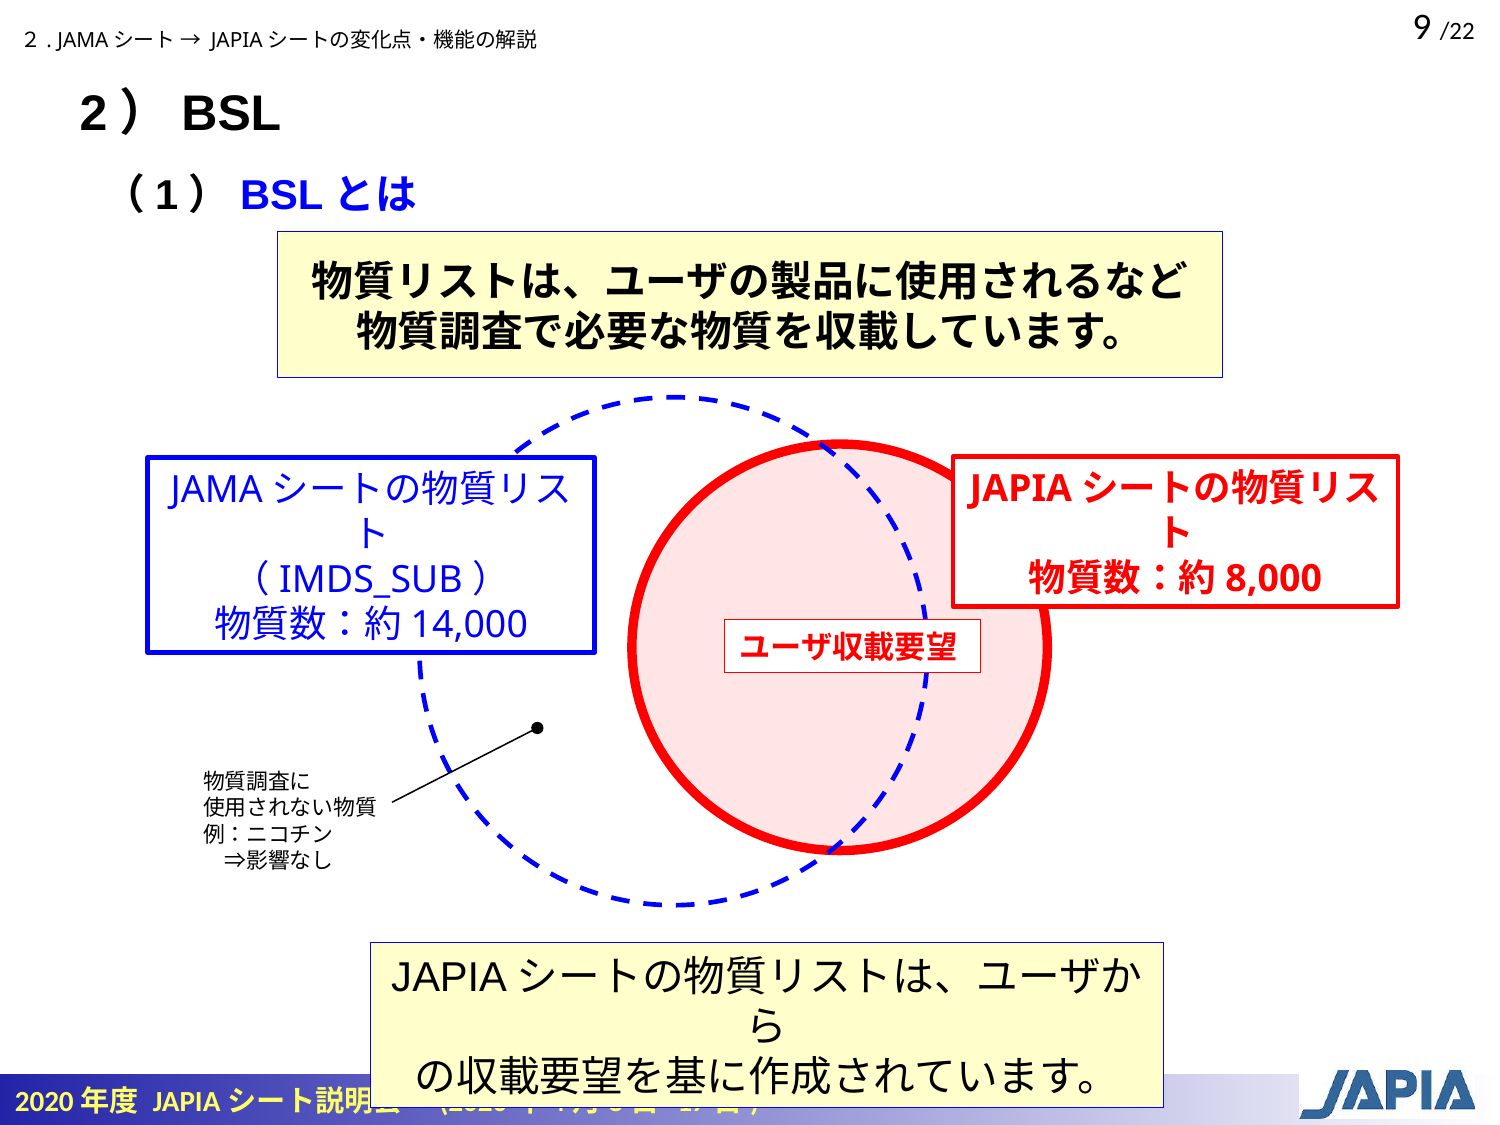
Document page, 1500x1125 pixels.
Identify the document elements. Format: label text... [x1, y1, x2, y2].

text_box ２. JAMAシート → JAPIAシートの変化点・機能の解説 [5, 7, 857, 60]
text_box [391, 727, 538, 803]
text_box JAPIAシートの物質リストは、ユーザから の収載要望を基に作成されています。 [370, 942, 1164, 1108]
text_box [819, 441, 1050, 853]
text_box 物質調査に 使用されない物質 例：ニコチン ⇒影響なし [188, 760, 394, 880]
text_box 2）BSL [64, 73, 1341, 148]
text_box 物質リストは、ユーザの製品に使用されるなど 物質調査で必要な物質を収載しています。 [275, 230, 1224, 379]
text_box JAPIAシートの物質リスト 物質数：約8,000 [952, 456, 1399, 607]
text_box JAMAシートの物質リスト （IMDS_SUB） 物質数：約14,000 [147, 457, 595, 653]
picture [1299, 1070, 1475, 1119]
text_box [417, 395, 929, 908]
text_box ユーザ収載要望 [724, 619, 981, 673]
text_box （1）BSLとは [86, 159, 870, 246]
